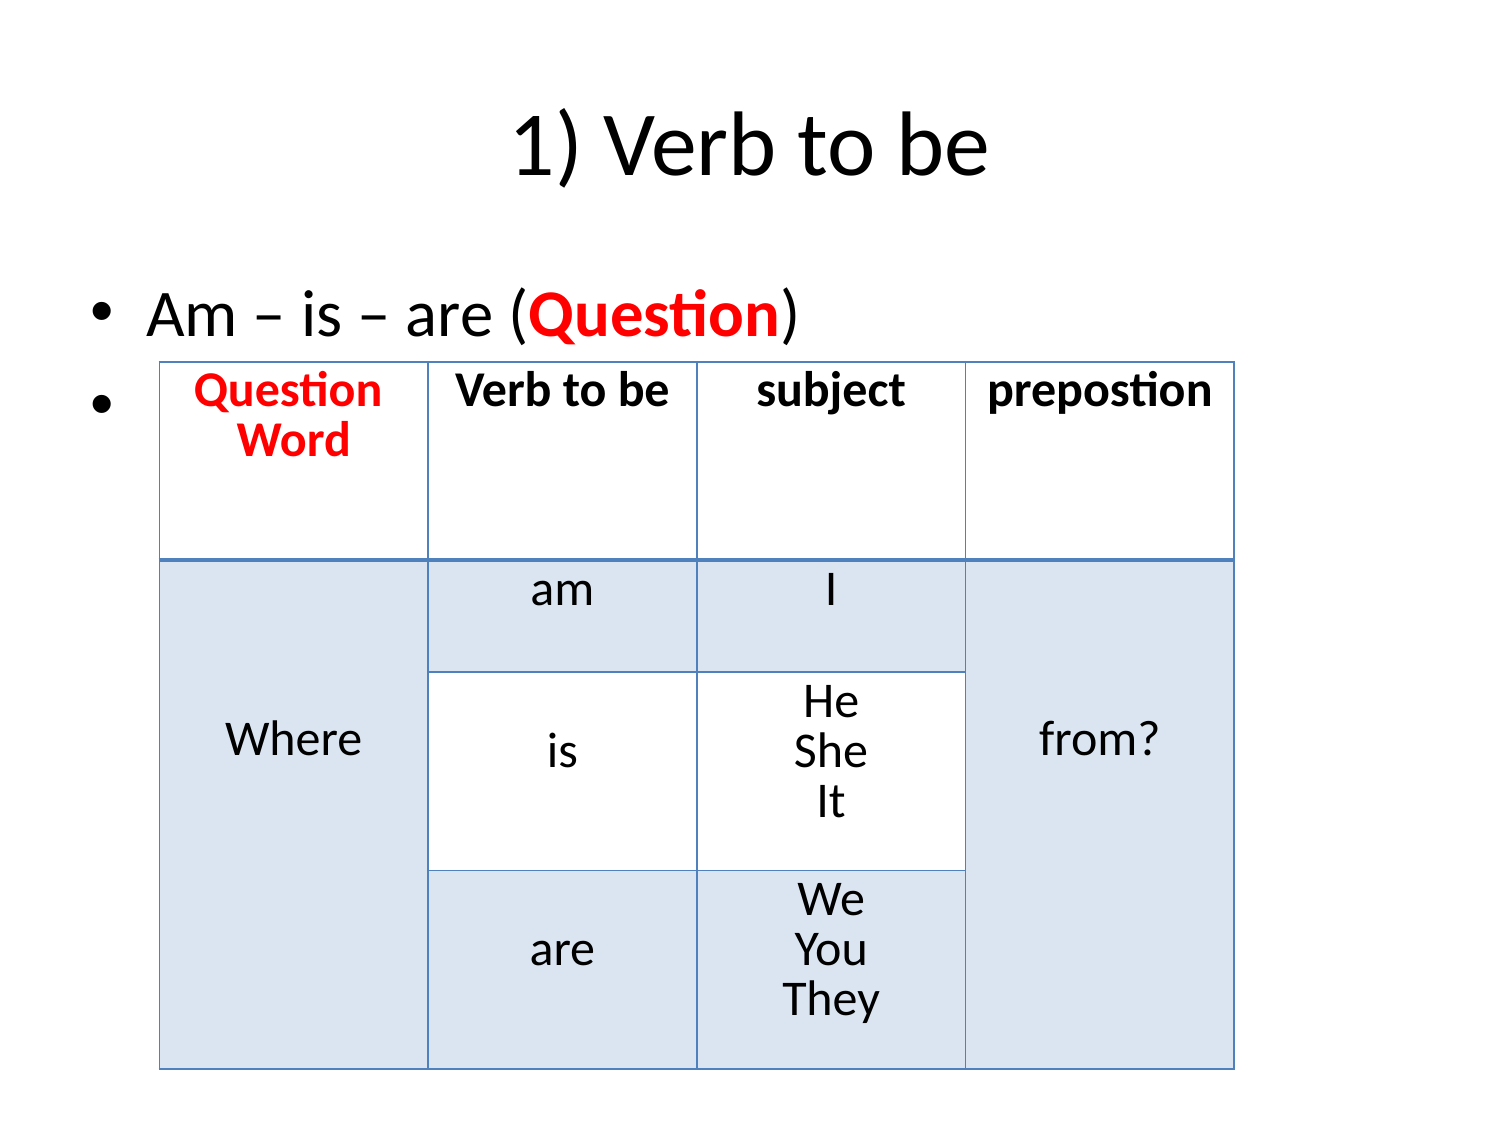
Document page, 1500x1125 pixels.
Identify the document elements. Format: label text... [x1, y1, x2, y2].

table_cell He She It [698, 673, 965, 870]
table_header prepostion [966, 363, 1233, 558]
table_cell are [429, 871, 696, 1068]
title 1) Verb to be [75, 45, 1425, 233]
list Am – is – are (Question) [75, 262, 1425, 1005]
table_cell I [698, 562, 965, 671]
table_cell is [429, 673, 696, 870]
table_cell from? [966, 562, 1233, 1068]
table_cell Where [160, 562, 427, 1068]
table_cell We You They [698, 871, 965, 1068]
table_cell am [429, 562, 696, 671]
table_header Question Word [160, 363, 427, 558]
table_header subject [698, 363, 965, 558]
table_header Verb to be [429, 363, 696, 558]
